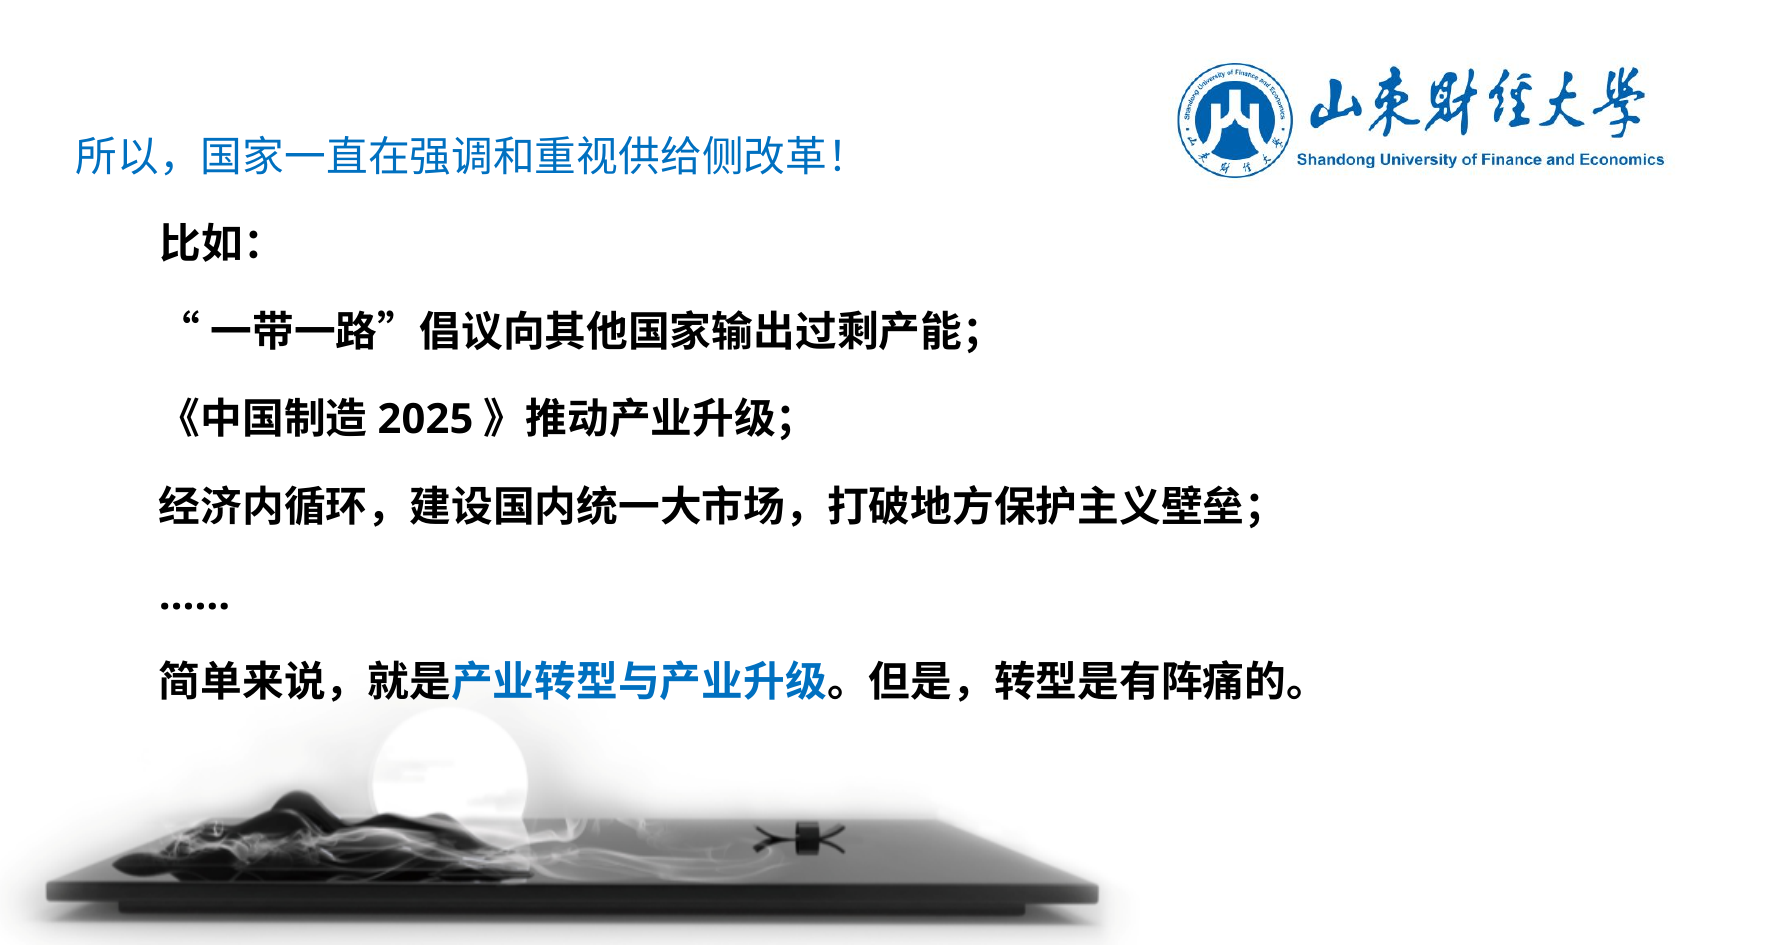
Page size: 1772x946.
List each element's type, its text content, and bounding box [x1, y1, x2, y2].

picture [1160, 34, 1688, 202]
picture [0, 630, 1143, 945]
text_box 所以，国家一直在强调和重视供给侧改革！ 比如： “一带一路”倡议向其他国家输出过剩产能； 《中国制造2025》推动产业升级； 经济内循环，建设国内统一大市场，打破地方保护主义壁垒； …… 简单来说，就是产业转型与产业升级。但是，转型是有阵痛的。 [60, 97, 1724, 713]
